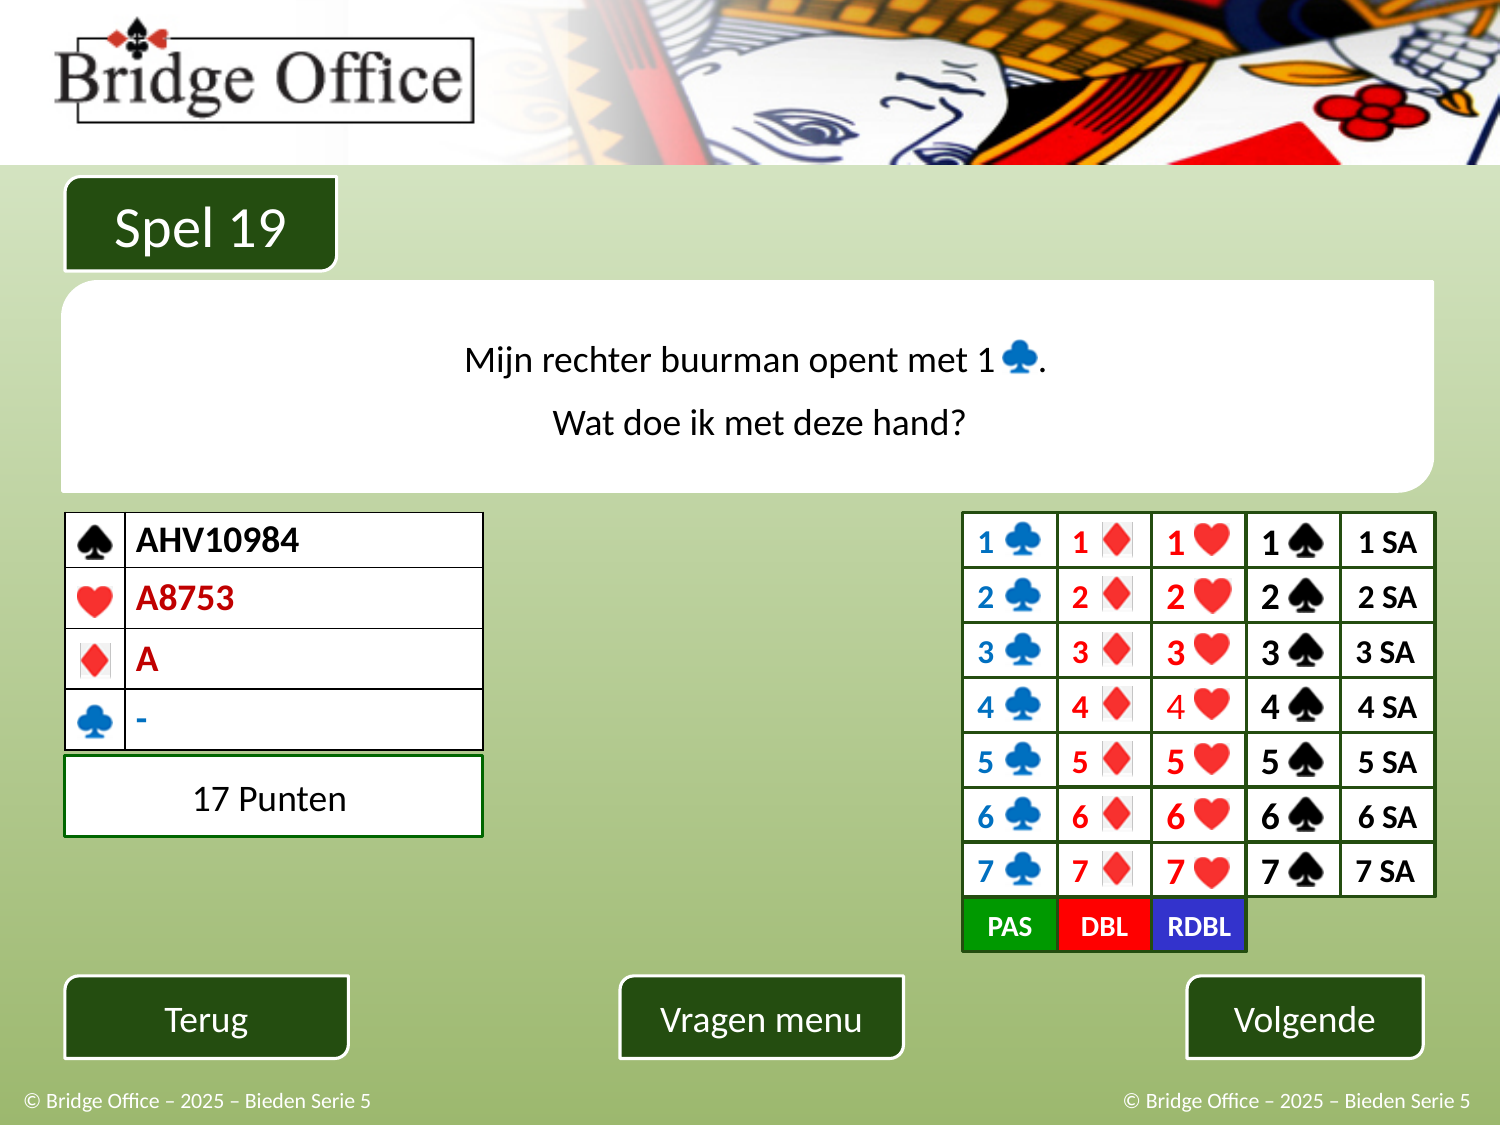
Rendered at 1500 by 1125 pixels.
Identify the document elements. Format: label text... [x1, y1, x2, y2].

picture [1288, 686, 1324, 723]
picture [77, 703, 114, 740]
picture [1193, 798, 1230, 830]
table_cell [66, 568, 124, 628]
text_box © Bridge Office – 2025 – Bieden Serie 5 [8, 1079, 393, 1121]
picture [77, 585, 114, 618]
picture [0, 0, 1500, 166]
text_box 1 [1059, 511, 1153, 569]
text_box PAS [961, 896, 1059, 953]
text_box Mijn rechter buurman opent met 1 . [449, 327, 1075, 388]
text_box 17 Punten [63, 754, 484, 838]
picture [1288, 741, 1324, 778]
picture [1194, 633, 1230, 666]
table_cell [66, 629, 124, 688]
table_cell A8753 [126, 568, 482, 628]
table_cell - [126, 690, 482, 749]
text_box 2 [961, 569, 1056, 621]
picture [1288, 576, 1324, 613]
text_box 3 [1150, 621, 1245, 676]
text_box 2 [1056, 569, 1153, 621]
picture [1193, 743, 1230, 776]
text_box 5 [1248, 734, 1339, 786]
text_box 4 [961, 676, 1059, 734]
text_box 6 [1056, 786, 1150, 841]
text_box 2 [1153, 569, 1245, 621]
text_box 7 SA [1339, 844, 1437, 898]
text_box 4 SA [1339, 676, 1437, 734]
picture [1099, 686, 1135, 723]
text_box 6 [1150, 786, 1245, 841]
text_box 7 [1150, 841, 1245, 898]
picture [1099, 796, 1135, 833]
text_box Wat doe ik met deze hand? [537, 390, 986, 451]
table_header [66, 513, 124, 567]
picture [1193, 523, 1230, 556]
text_box 4 [1059, 676, 1150, 734]
text_box Volgende [1185, 974, 1425, 1061]
picture [1004, 521, 1041, 558]
text_box Vragen menu [618, 974, 906, 1061]
picture [1288, 631, 1324, 668]
text_box 5 SA [1339, 734, 1437, 786]
text_box 5 [1153, 734, 1248, 786]
text_box 2 SA [1339, 569, 1437, 621]
text_box 1 [1245, 511, 1342, 569]
text_box 3 [1245, 621, 1339, 676]
text_box 2 [1245, 569, 1339, 621]
text_box 6 [1245, 786, 1339, 841]
text_box 1 SA [1342, 511, 1437, 569]
text_box 1 [961, 511, 1059, 569]
text_box 3 [961, 621, 1056, 676]
picture [1099, 522, 1135, 558]
picture [1004, 686, 1041, 723]
text_box 7 [1245, 841, 1339, 898]
picture [1004, 851, 1041, 887]
text_box RDBL [1153, 898, 1248, 953]
picture [1099, 576, 1135, 613]
text_box 3 [1056, 621, 1150, 676]
picture [1004, 796, 1041, 833]
picture [1288, 521, 1325, 558]
picture [1001, 339, 1038, 375]
text_box 4 [1150, 676, 1245, 734]
text_box © Bridge Office – 2025 – Bieden Serie 5 [1107, 1079, 1500, 1121]
picture [1004, 631, 1041, 668]
picture [1004, 576, 1041, 613]
text_box Spel 19 [63, 178, 339, 273]
picture [1193, 578, 1232, 614]
text_box [61, 280, 1435, 493]
picture [1288, 796, 1324, 832]
picture [77, 524, 114, 561]
text_box 5 [1059, 734, 1153, 786]
text_box 5 [961, 734, 1059, 786]
text_box Terug [63, 974, 350, 1061]
text_box 1 [1153, 511, 1245, 569]
text_box DBL [1059, 898, 1153, 953]
picture [1099, 851, 1135, 887]
text_box 6 SA [1339, 786, 1437, 844]
picture [77, 643, 114, 679]
picture [1004, 741, 1041, 778]
picture [1193, 688, 1230, 721]
text_box 7 [1056, 841, 1150, 898]
picture [1099, 631, 1135, 668]
picture [1099, 741, 1135, 778]
text_box 3 SA [1339, 621, 1437, 676]
table_header AHV10984 [126, 513, 482, 567]
picture [1193, 857, 1230, 890]
table_cell [66, 690, 124, 749]
table_cell A [126, 629, 482, 688]
text_box 6 [961, 786, 1056, 841]
text_box 7 [961, 841, 1056, 896]
picture [1288, 851, 1324, 887]
text_box 4 [1245, 676, 1339, 734]
